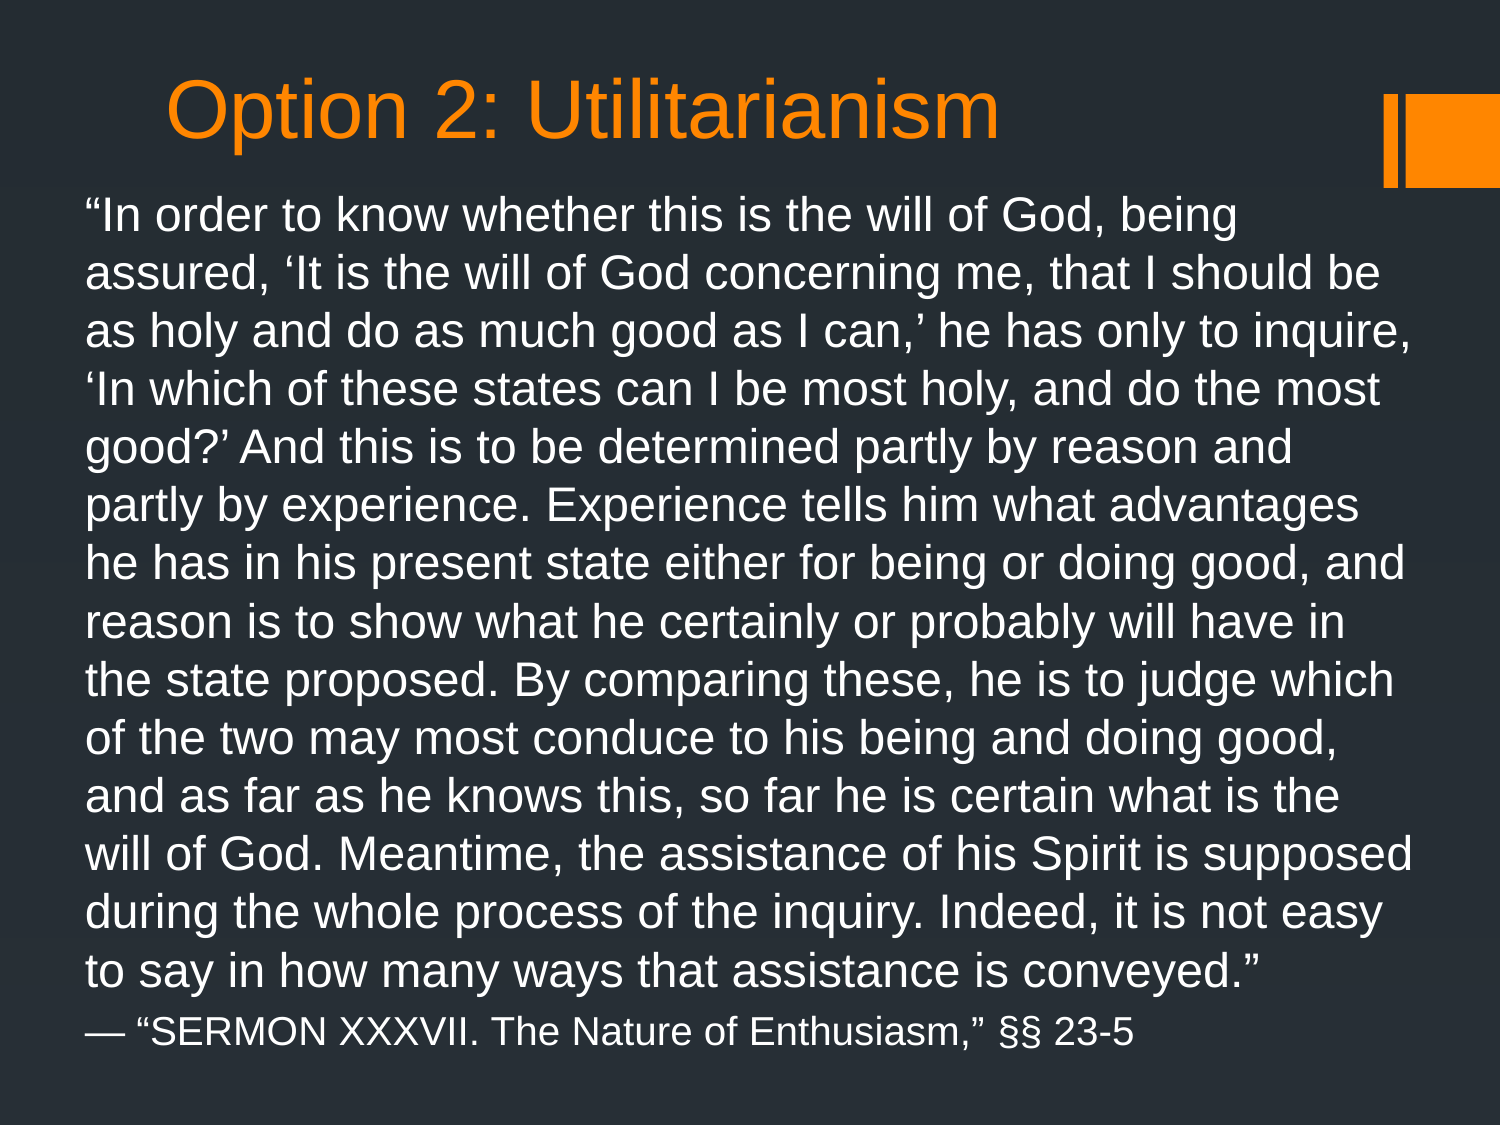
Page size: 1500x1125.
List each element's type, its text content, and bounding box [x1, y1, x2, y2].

title Option 2: Utilitarianism [150, 24, 1350, 163]
list “In order to know whether this is the will of God, being assured, ‘It is the will of God concerning me, that I should be as holy and do as much good as I can,’ he has only to inquire, ‘In which of these states can I be most holy, and do the most good?’ And this is to be determined partly by reason and partly by experience. Experience tells him what advantages he has in his present state either for being or doing good, and reason is to show what he certainly or probably will have in the state proposed. By comparing these, he is to judge which of the two may most conduce to his being and doing good, and as far as he knows this, so far he is certain what is the will of God. Meantime, the assistance of his Spirit is supposed during the whole process of the inquiry. Indeed, it is not easy to say in how many ways that assistance is conveyed.” — “SERMON XXXVII. The Nature of Enthusiasm,” §§ 23-5 [62, 174, 1438, 1100]
